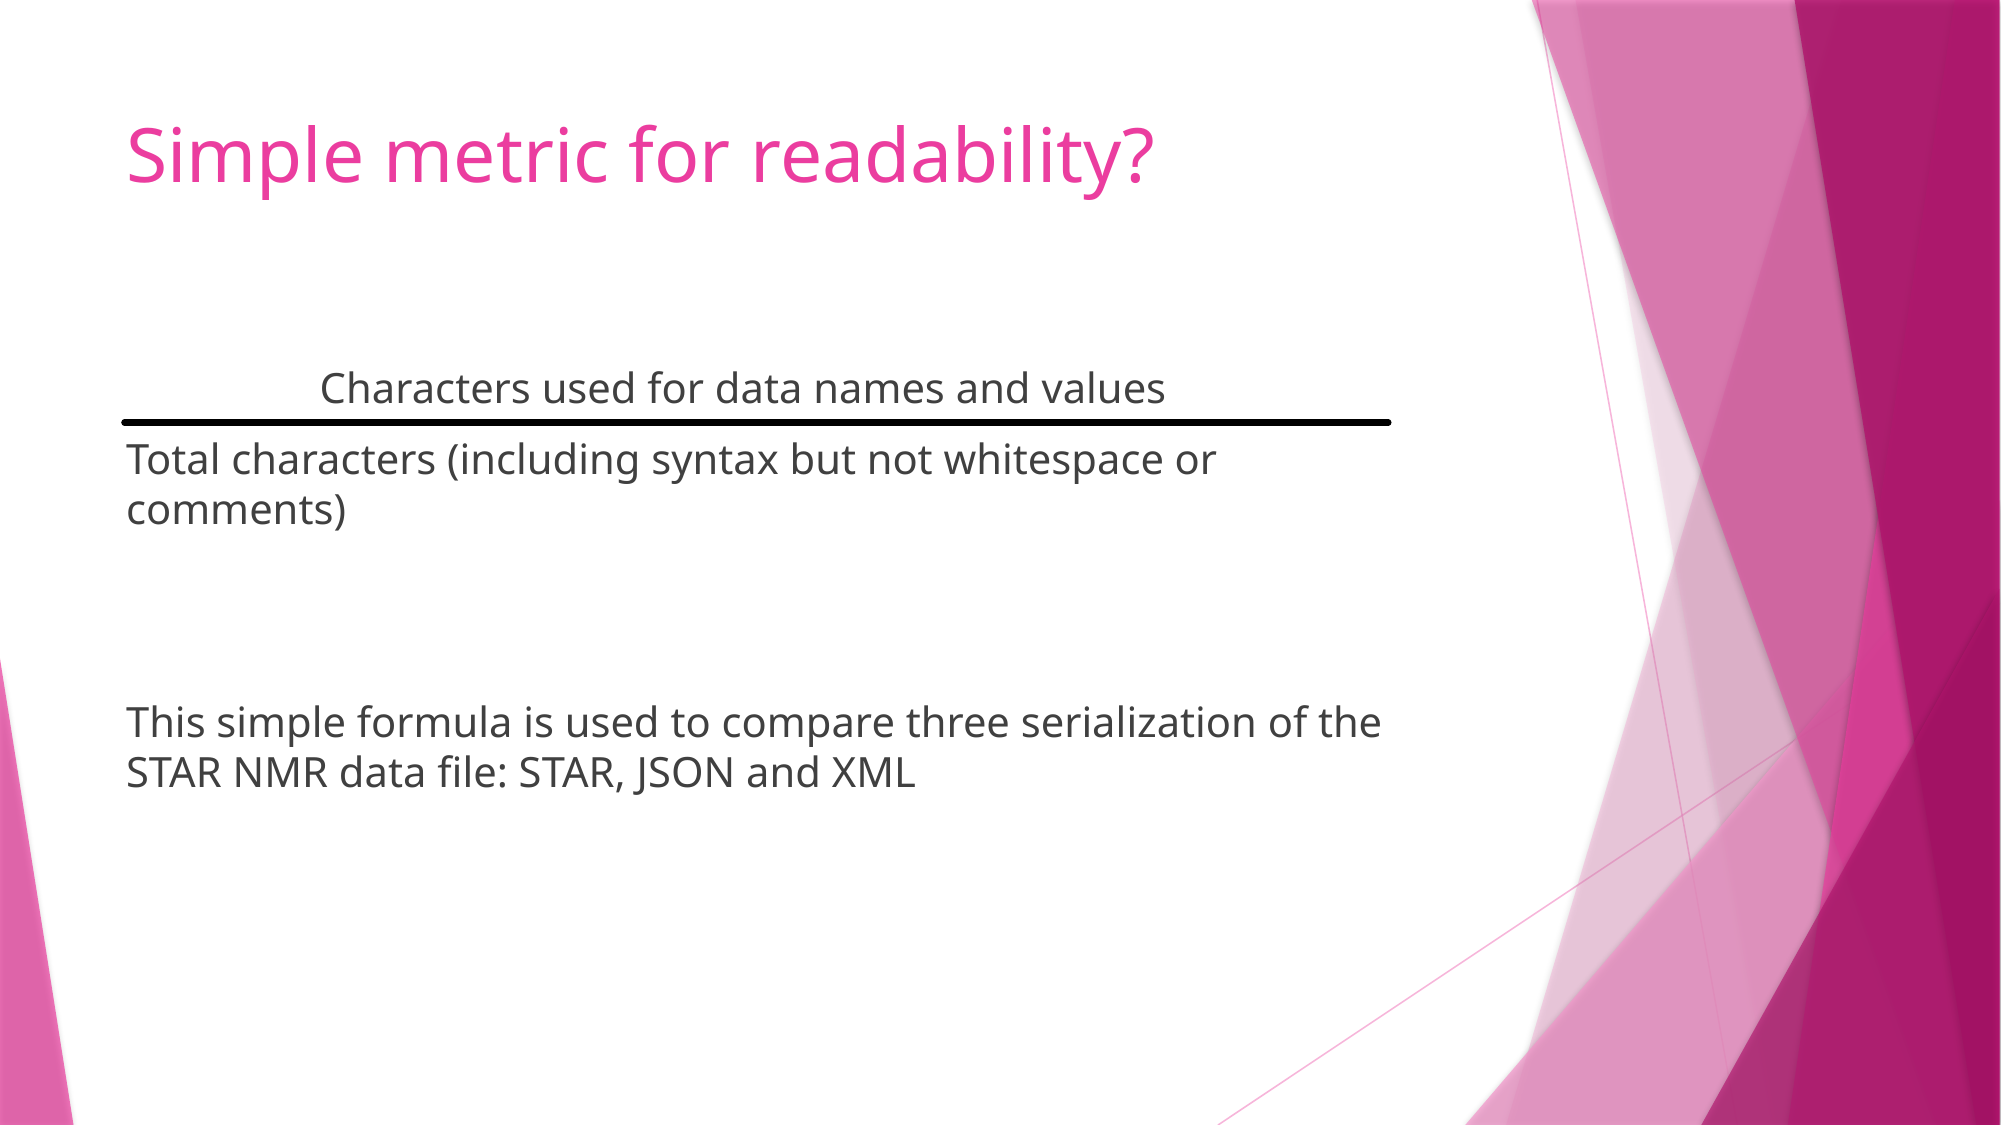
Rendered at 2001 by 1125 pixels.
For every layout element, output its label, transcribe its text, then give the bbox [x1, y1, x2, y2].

title Simple metric for readability? [111, 99, 1522, 317]
list Characters used for data names and values Total characters (including syntax but not whitespace or comments) This simple formula is used to compare three serialization of the STAR NMR data file: STAR, JSON and XML [111, 354, 1431, 1007]
